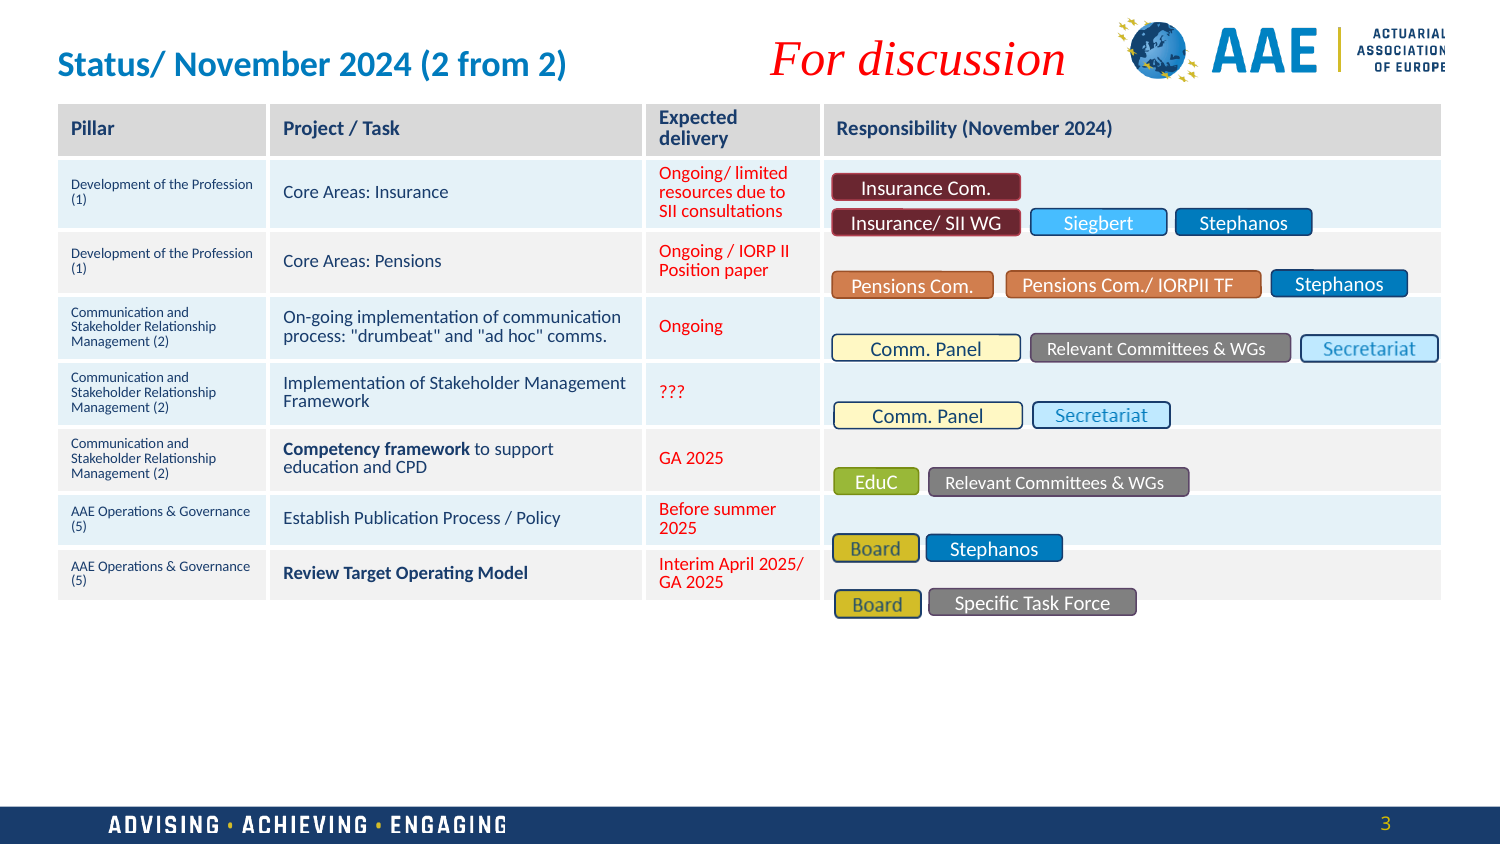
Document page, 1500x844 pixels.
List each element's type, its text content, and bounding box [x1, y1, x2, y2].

table_header Project / Task [270, 104, 642, 156]
text_box Comm. Panel [833, 402, 1023, 429]
table_cell Review Target Operating Model [270, 550, 642, 600]
text_box Relevant Committees & WGs [928, 467, 1189, 497]
table_header Pillar [58, 104, 266, 156]
slide_number 3 [1102, 809, 1392, 842]
table_cell AAE Operations & Governance (5) [58, 495, 266, 545]
table_cell [824, 297, 1441, 359]
text_box Siegbert [1030, 208, 1167, 236]
table_header Expected delivery [646, 104, 820, 156]
table_cell Development of the Profession (1) [58, 160, 266, 228]
table_cell [824, 160, 1441, 228]
text_box Specific Task Force [928, 588, 1137, 616]
text_box EduC [834, 467, 919, 495]
table_cell Development of the Profession (1) [58, 232, 266, 293]
table_cell [824, 363, 1441, 425]
table_cell Interim April 2025/ GA 2025 [646, 550, 820, 600]
picture [833, 585, 922, 631]
picture [1032, 396, 1172, 442]
text_box Relevant Committees & WGs [1030, 333, 1291, 362]
table_cell [824, 495, 1441, 545]
table_cell [824, 429, 1441, 491]
table_cell Ongoing [646, 297, 820, 359]
table_cell Before summer 2025 [646, 495, 820, 545]
text_box For discussion [701, 18, 1081, 93]
text_box Pensions Com. [832, 271, 994, 298]
table_cell Core Areas: Pensions [270, 232, 642, 293]
picture [1300, 330, 1440, 376]
table_header Responsibility (November 2024) [824, 104, 1441, 156]
text_box Stephanos [1271, 270, 1408, 297]
table_cell ??? [646, 363, 820, 425]
table_cell Implementation of Stakeholder Management Framework [270, 363, 642, 425]
table_cell Ongoing / IORP II Position paper [646, 232, 820, 293]
text_box Status/ November 2024 (2 from 2) [57, 40, 1232, 103]
table_cell Core Areas: Insurance [270, 160, 642, 228]
table_cell GA 2025 [646, 429, 820, 491]
table_cell Competency framework to support education and CPD [270, 429, 642, 491]
text_box Insurance Com. [832, 173, 1021, 201]
text_box Stephanos [926, 534, 1063, 562]
table_cell [824, 232, 1441, 293]
table_cell On-going implementation of communication process: "drumbeat" and "ad hoc" comms. [270, 297, 642, 359]
text_box Comm. Panel [832, 334, 1021, 361]
table_cell Communication and Stakeholder Relationship Management (2) [58, 297, 266, 359]
picture [832, 529, 921, 575]
text_box Stephanos [1175, 208, 1312, 236]
table_cell Ongoing/ limited resources due to SII consultations [646, 160, 820, 228]
table_cell Establish Publication Process / Policy [270, 495, 642, 545]
table_cell Communication and Stakeholder Relationship Management (2) [58, 429, 266, 491]
text_box Pensions Com./ IORPII TF [1006, 271, 1262, 298]
table_cell AAE Operations & Governance (5) [58, 550, 266, 600]
text_box Insurance/ SII WG [832, 208, 1021, 236]
table_cell Communication and Stakeholder Relationship Management (2) [58, 363, 266, 425]
table_cell [921, 550, 1441, 600]
table_cell [824, 550, 832, 600]
